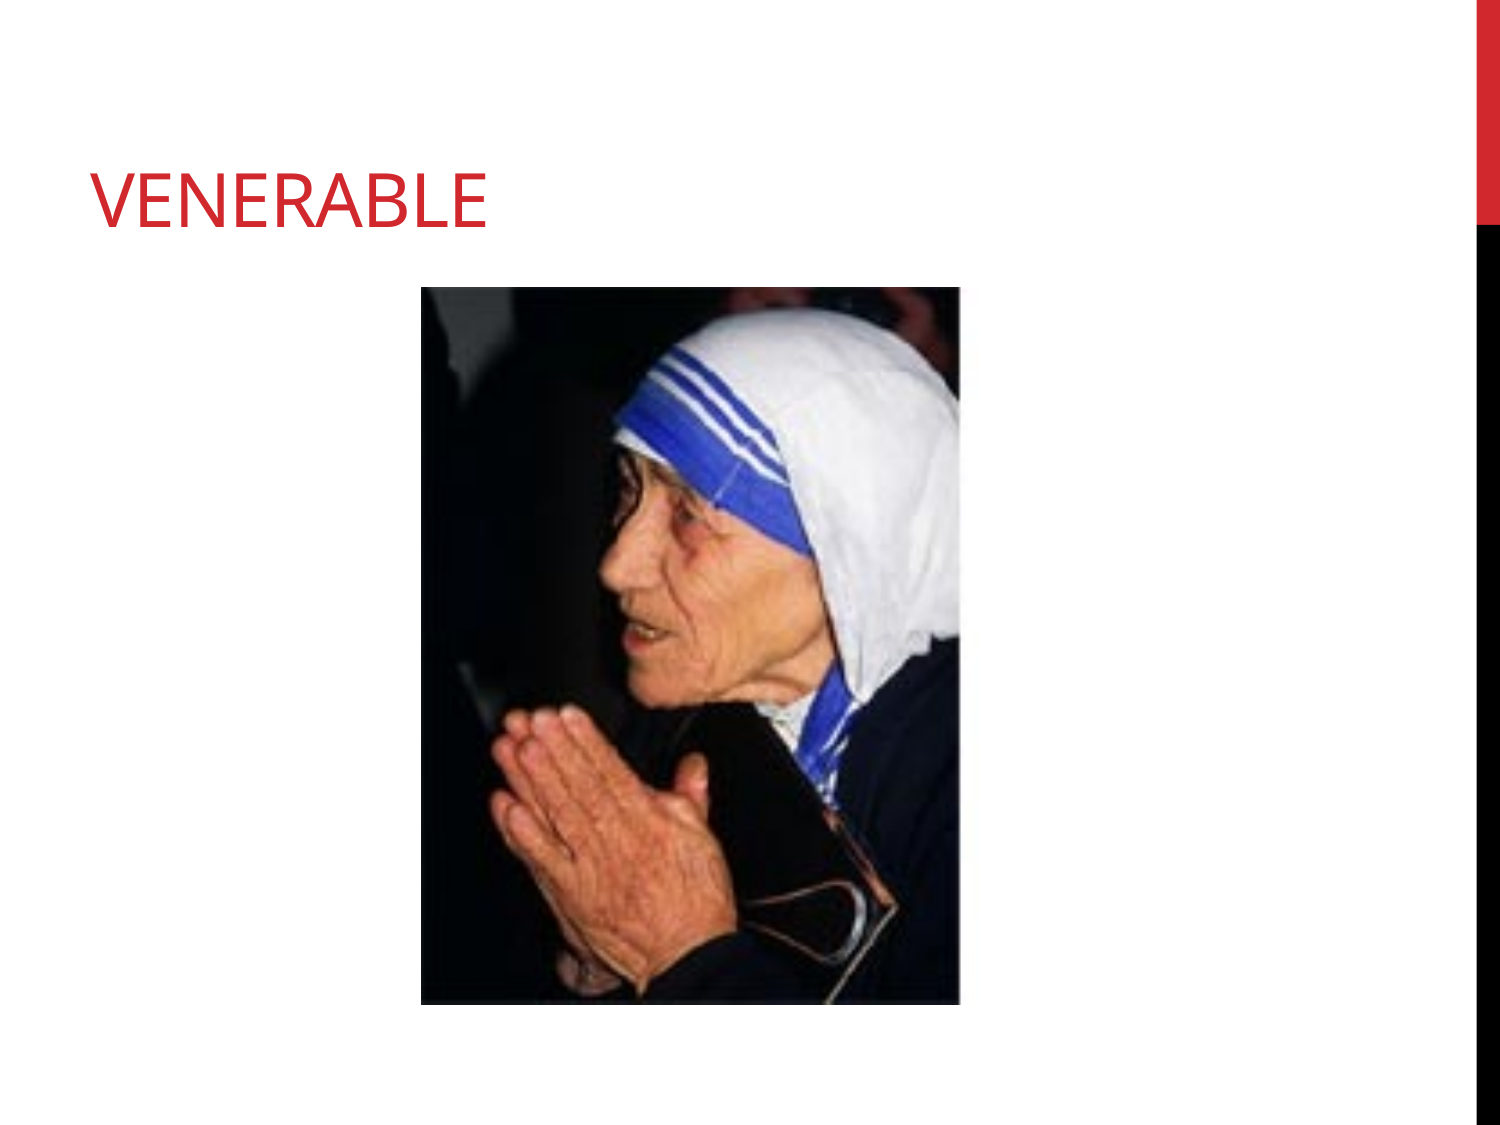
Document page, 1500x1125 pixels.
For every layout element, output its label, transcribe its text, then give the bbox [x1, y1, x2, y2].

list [74, 286, 1326, 1006]
title Venerable [75, 25, 1025, 250]
